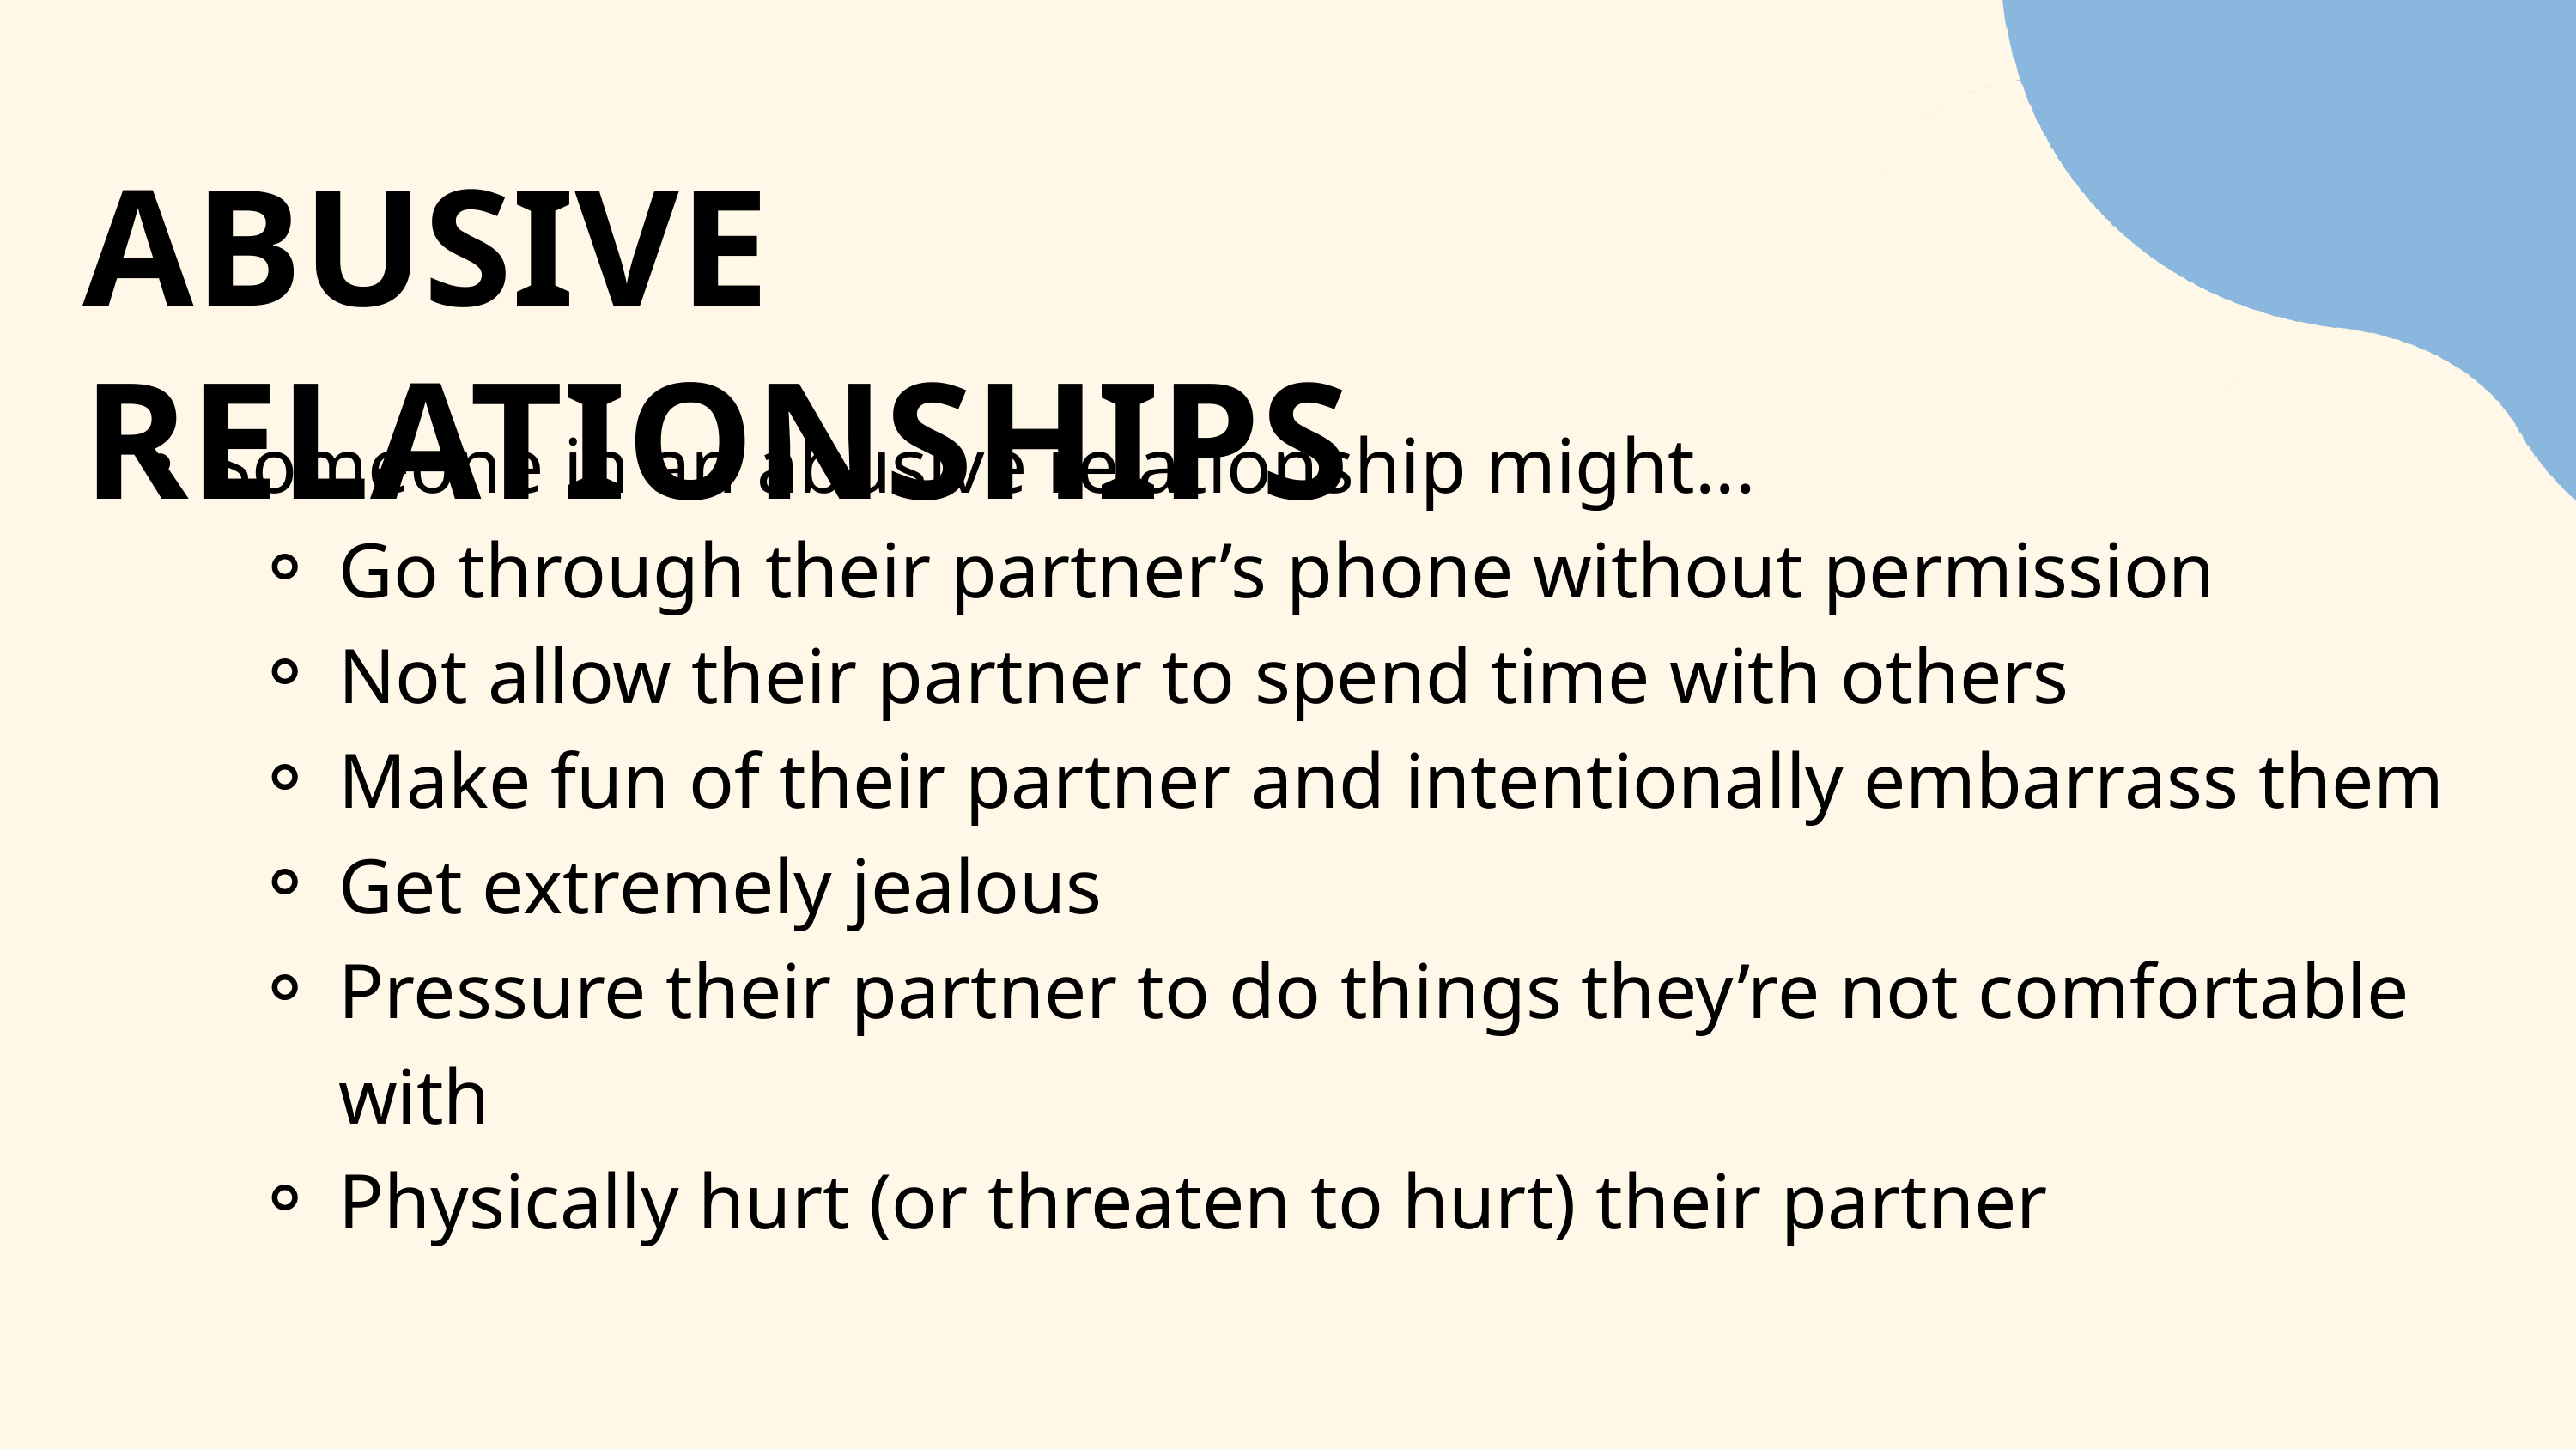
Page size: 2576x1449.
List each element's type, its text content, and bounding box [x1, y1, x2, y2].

text_box Someone in an abusive relationship might... Go through their partner’s phone without permission Not allow their partner to spend time with others Make fun of their partner and intentionally embarrass them Get extremely jealous Pressure their partner to do things they’re not comfortable with Physically hurt (or threaten to hurt) their partner [82, 403, 2468, 1245]
text_box [1838, 0, 2576, 537]
text_box ABUSIVE RELATIONSHIPS [82, 144, 2078, 403]
